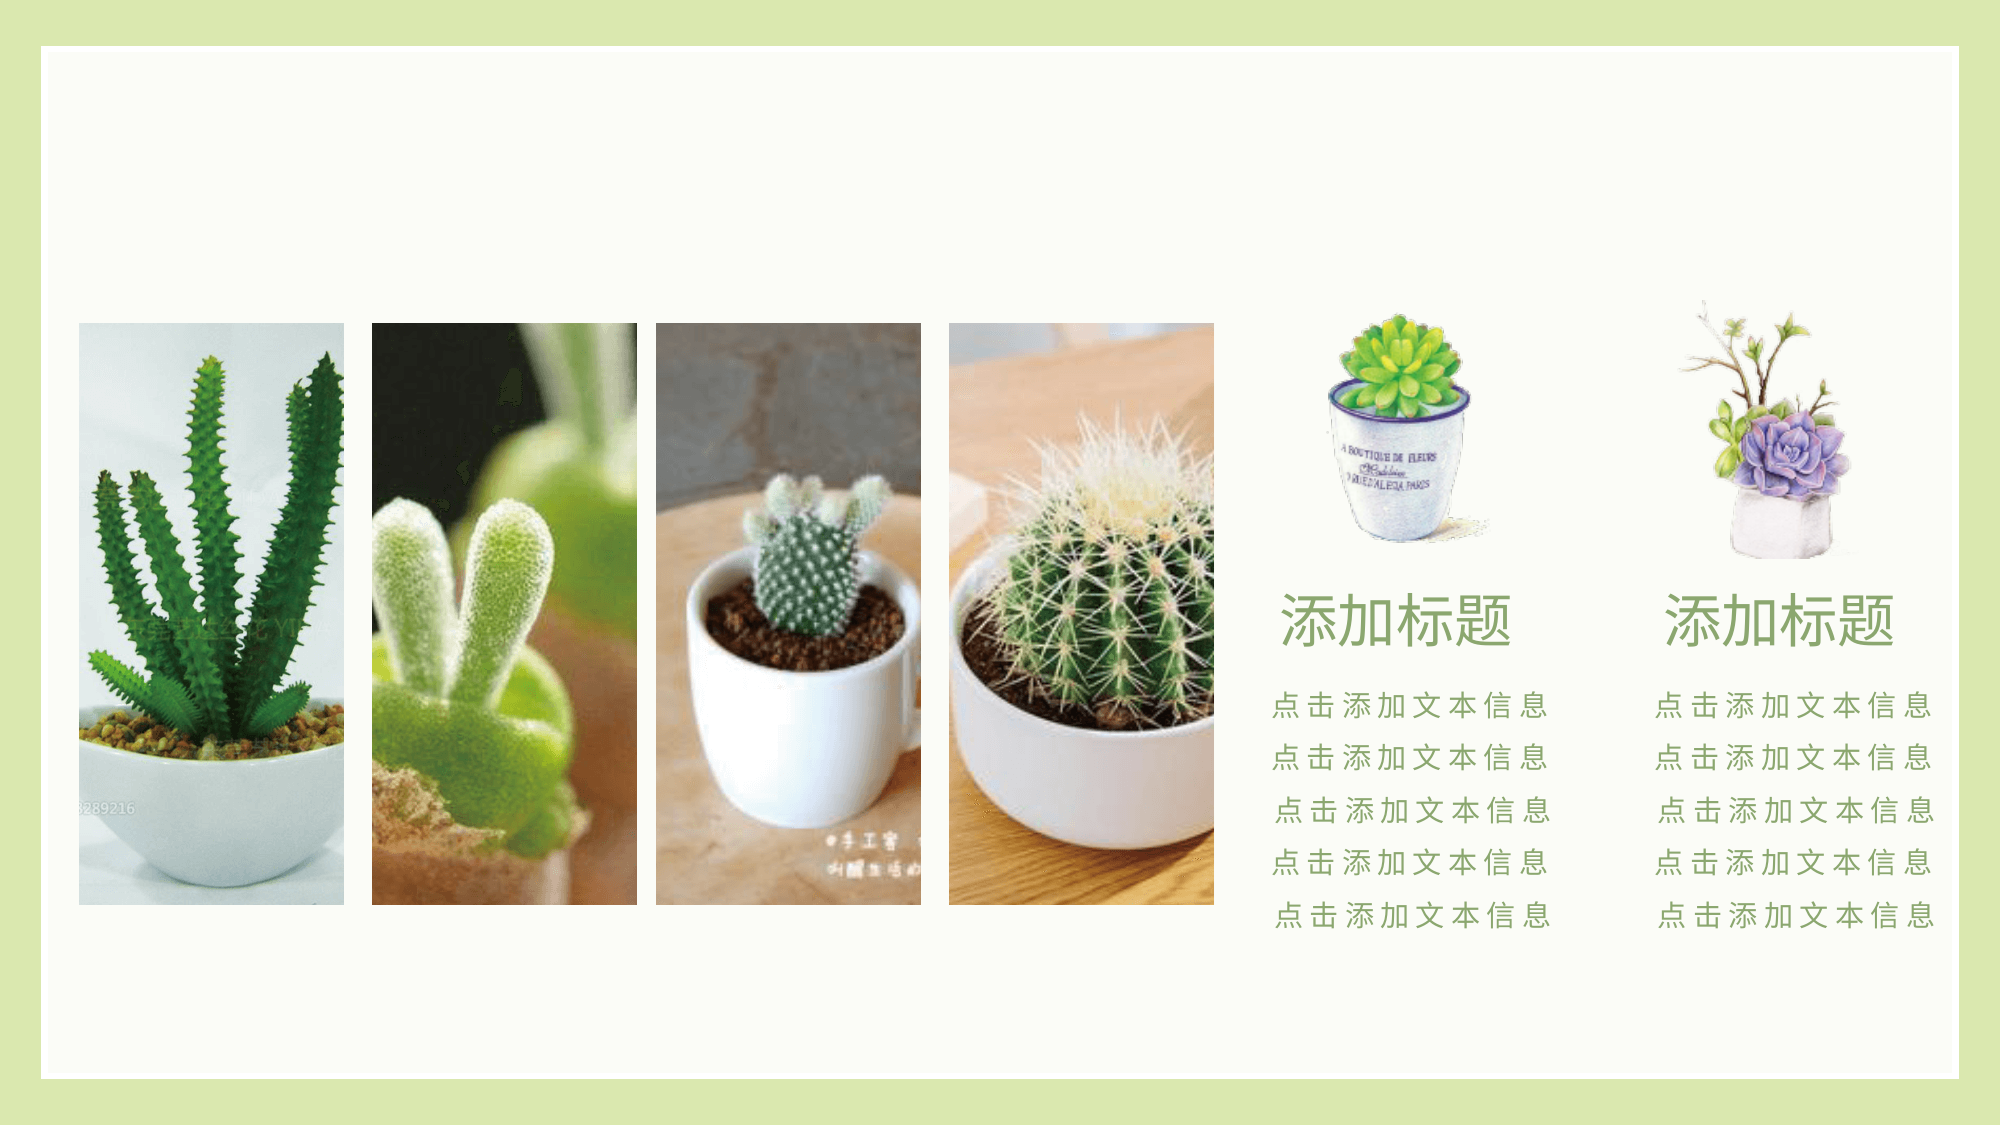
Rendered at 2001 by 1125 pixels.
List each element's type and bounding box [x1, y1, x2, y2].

picture [1676, 300, 1859, 559]
text_box [1639, 562, 1955, 959]
text_box [1255, 562, 1571, 959]
picture [72, 310, 1228, 923]
picture [1324, 307, 1502, 553]
